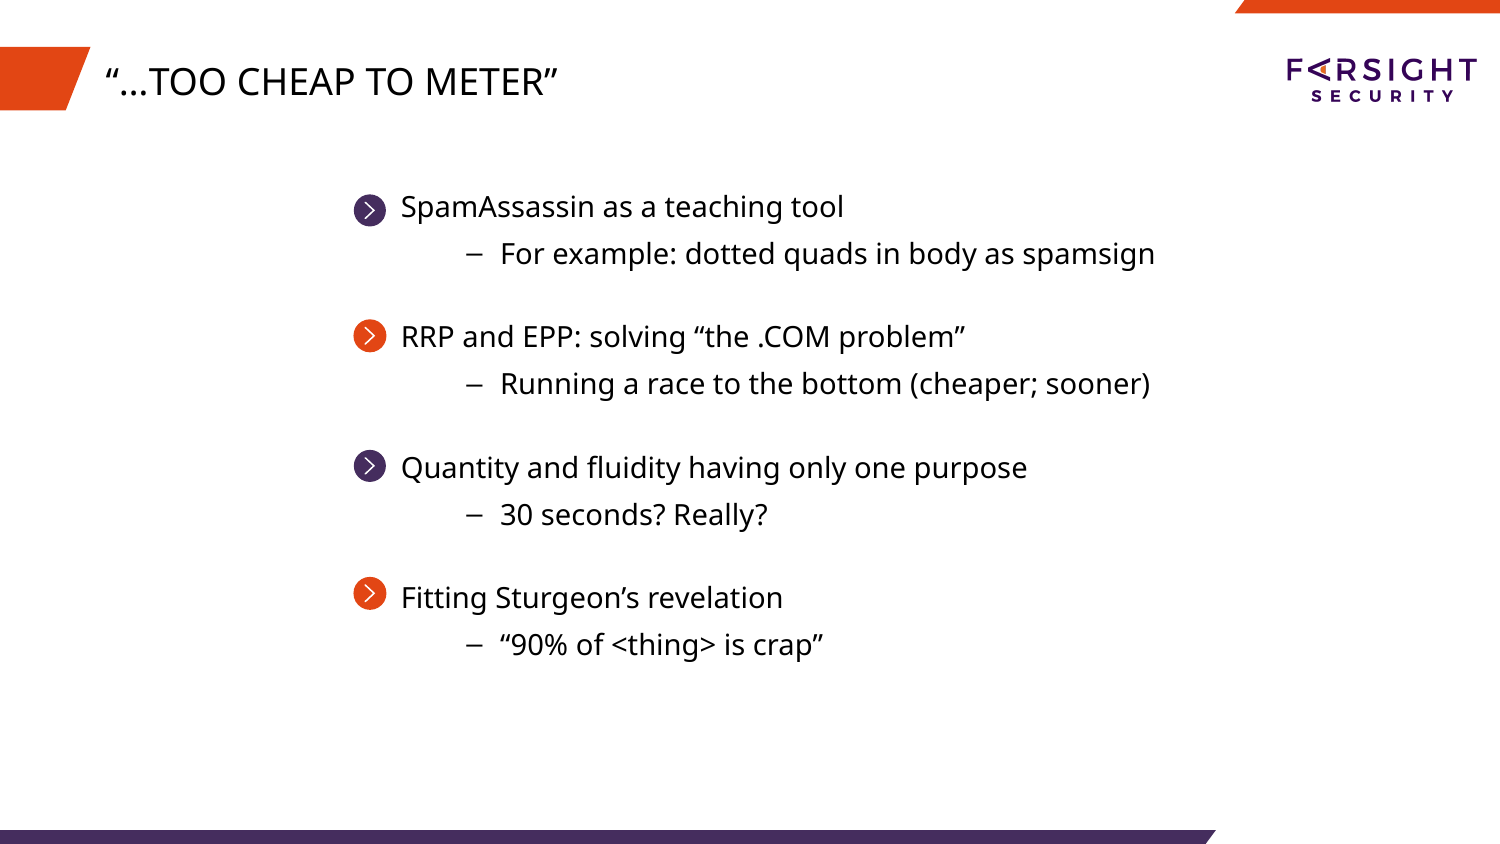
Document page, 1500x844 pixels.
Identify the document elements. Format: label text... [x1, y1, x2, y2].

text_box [353, 319, 387, 353]
picture [1254, 29, 1500, 131]
list SpamAssassin as a teaching tool For example: dotted quads in body as spamsign RRP and EPP: solving “the .COM problem” Running a race to the bottom (cheaper; sooner) Quantity and fluidity having only one purpose 30 seconds? Really? Fitting Sturgeon’s revelation “90% of <thing> is crap” [363, 180, 1255, 844]
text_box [353, 449, 387, 483]
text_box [353, 576, 387, 611]
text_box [353, 194, 387, 227]
title “…TOO CHEAP TO METER” [90, 46, 1255, 114]
